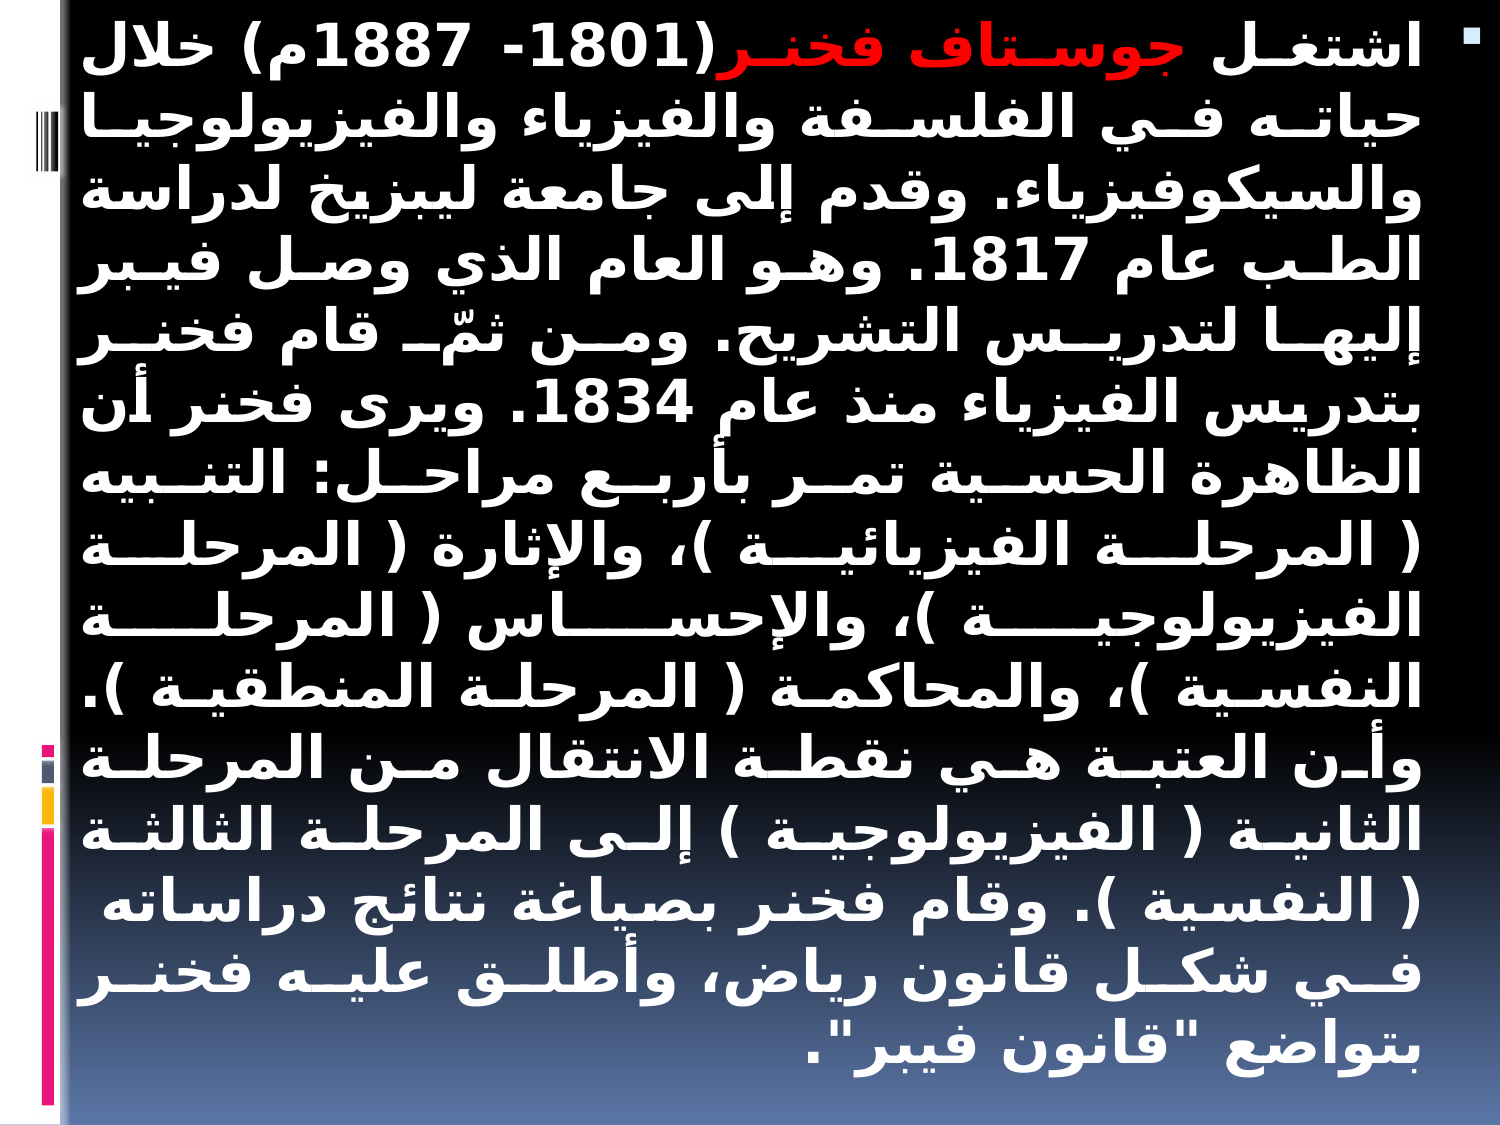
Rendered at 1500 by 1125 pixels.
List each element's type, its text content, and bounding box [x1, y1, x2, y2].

list اشتغل جوستاف فخنر(1801-1887م) خلال حياته في الفلسفة والفيزياء والفيزيولوجيا والسيكوفيزياء. وقدم إلى جامعة ليبزيخ لدراسة الطب عام 1817. وهو العام الذي وصل فيبر إليها لتدريس التشريح. ومن ثمّ قام فخنر بتدريس الفيزياء منذ عام 1834. ويرى فخنر أن الظاهرة الحسية تمر بأربع مراحل: التنبيه ( المرحلة الفيزيائية )، والإثارة ( المرحلة الفيزيولوجية )، والإحساس ( المرحلة النفسية )، والمحاكمة ( المرحلة المنطقية ). وأن العتبة هي نقطة الانتقال من المرحلة الثانية ( الفيزيولوجية ) إلى المرحلة الثالثة ( النفسية ). وقام فخنر بصياغة نتائج دراساته في شكل قانون رياض، وأطلق عليه فخنر بتواضع "قانون فيبر". [64, 0, 1500, 1094]
